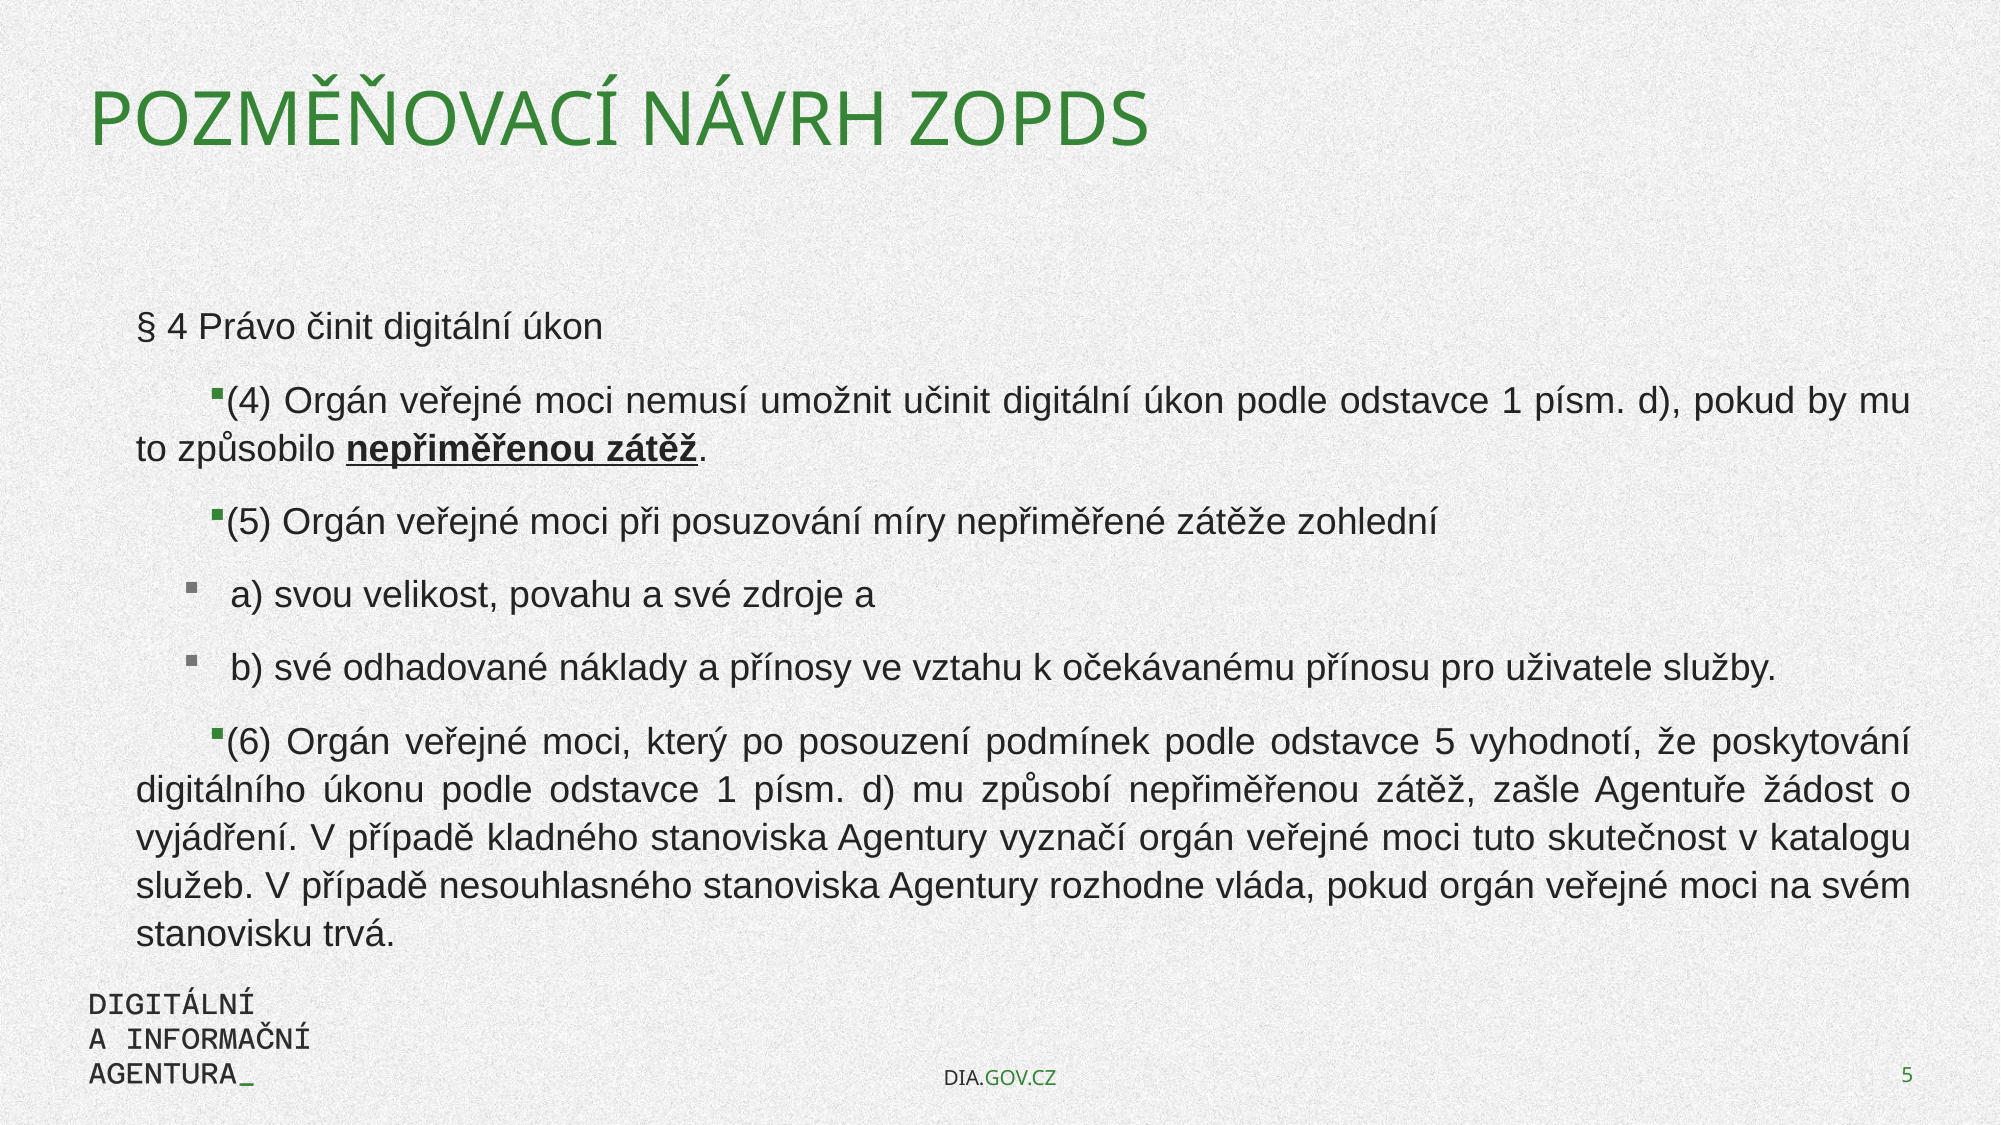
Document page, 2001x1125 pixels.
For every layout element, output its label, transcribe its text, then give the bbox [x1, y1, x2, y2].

picture [0, 0, 2001, 1125]
list § 4 Právo činit digitální úkon (4) Orgán veřejné moci nemusí umožnit učinit digitální úkon podle odstavce 1 písm. d), pokud by mu to způsobilo nepřiměřenou zátěž. (5) Orgán veřejné moci při posuzování míry nepřiměřené zátěže zohlední a) svou velikost, povahu a své zdroje a b) své odhadované náklady a přínosy ve vztahu k očekávanému přínosu pro uživatele služby. (6) Orgán veřejné moci, který po posouzení podmínek podle odstavce 5 vyhodnotí, že poskytování digitálního úkonu podle odstavce 1 písm. d) mu způsobí nepřiměřenou zátěž, zašle Agentuře žádost o vyjádření. V případě kladného stanoviska Agentury vyznačí orgán veřejné moci tuto skutečnost v katalogu služeb. V případě nesouhlasného stanoviska Agentury rozhodne vláda, pokud orgán veřejné moci na svém stanovisku trvá. [88, 299, 1912, 980]
slide_number 5 [1612, 1037, 1928, 1098]
footer DIA.GOV.CZ [558, 1037, 1442, 1098]
title Pozměňovací návrh ZoPDS [88, 70, 1912, 284]
